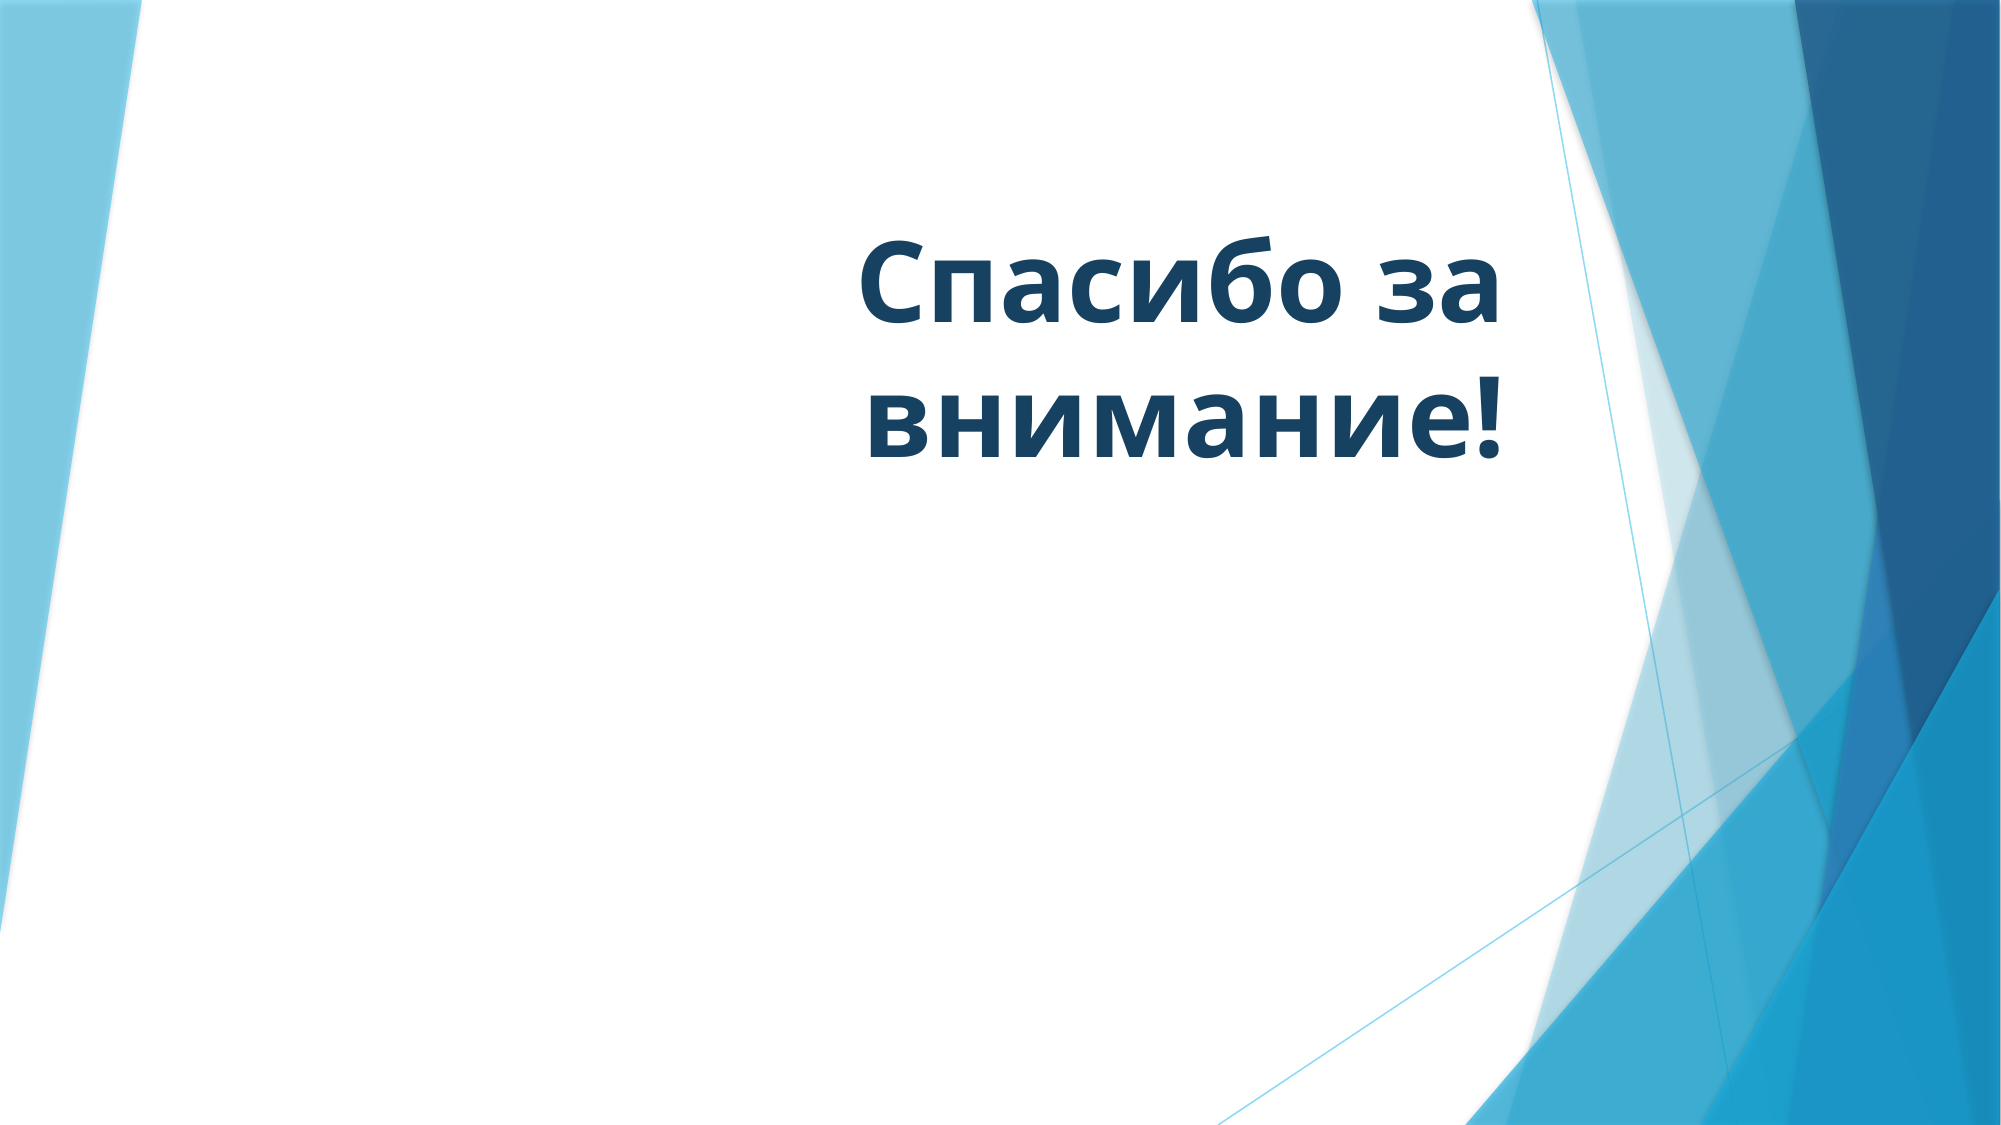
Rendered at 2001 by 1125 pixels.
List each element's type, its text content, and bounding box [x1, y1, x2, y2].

title Спасибо за внимание! [247, 221, 1522, 488]
